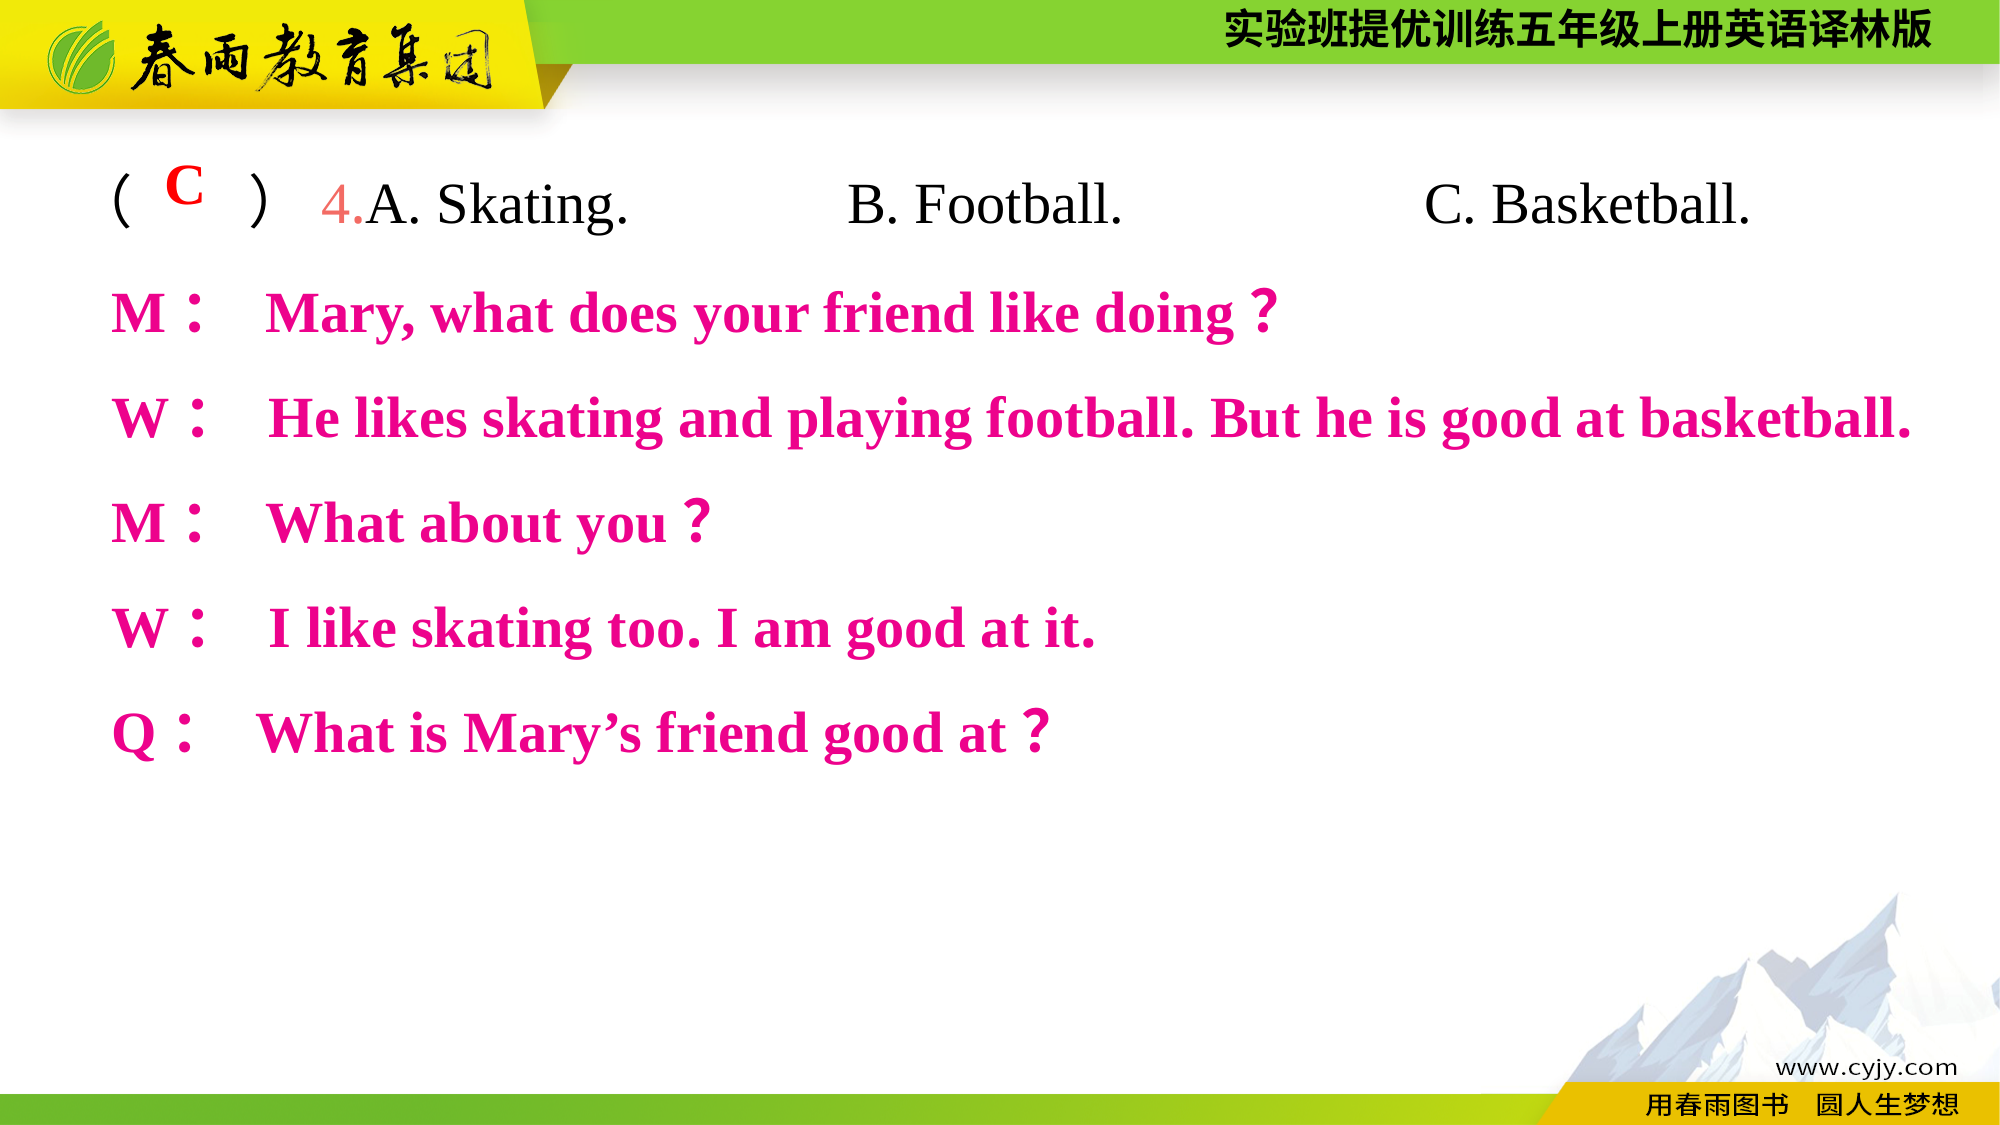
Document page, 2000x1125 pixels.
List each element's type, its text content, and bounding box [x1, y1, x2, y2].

text_box M： Mary, what does your friend like doing？ W： He likes skating and playing football. But he is good at basketball. M： What about you？ W： I like skating too. I am good at it. Q： What is Mary’s friend good at？ [96, 231, 1945, 772]
list （ ）4.A. Skating. B. Football. C. Basketball. [59, 122, 1944, 244]
picture [0, 0, 2000, 1125]
text_box C [149, 138, 222, 224]
